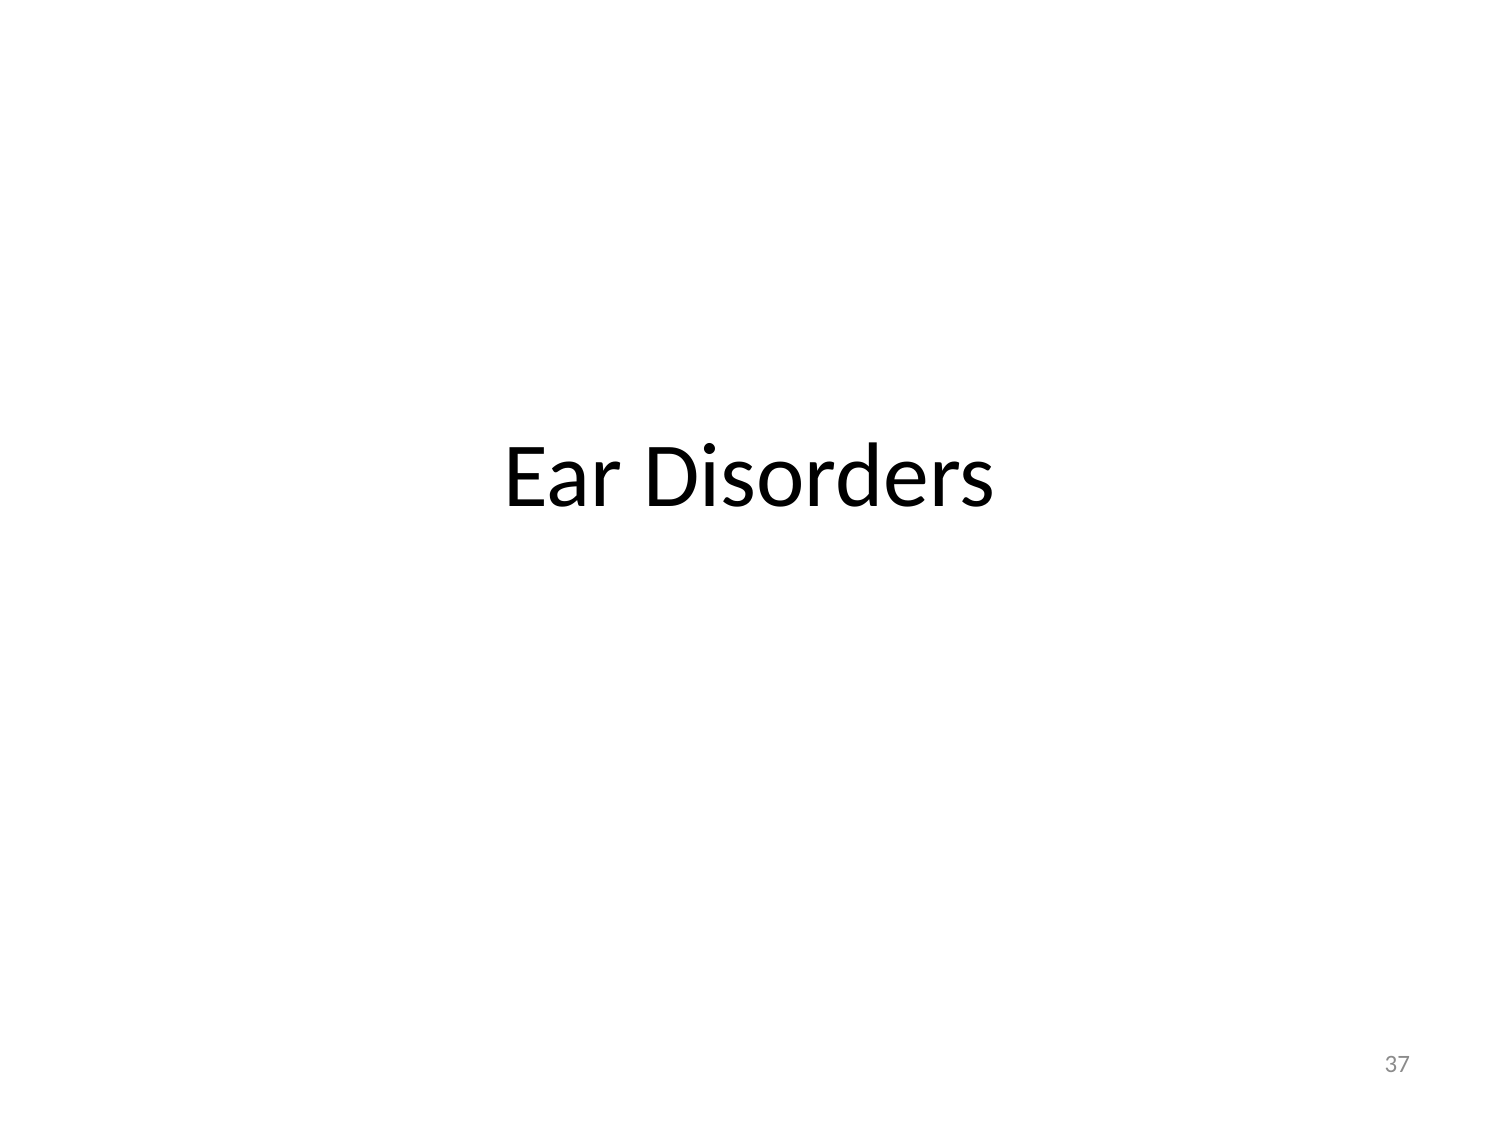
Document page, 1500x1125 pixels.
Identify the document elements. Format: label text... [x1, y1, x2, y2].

title Ear Disorders [112, 349, 1388, 591]
slide_number 37 [1074, 1025, 1425, 1100]
